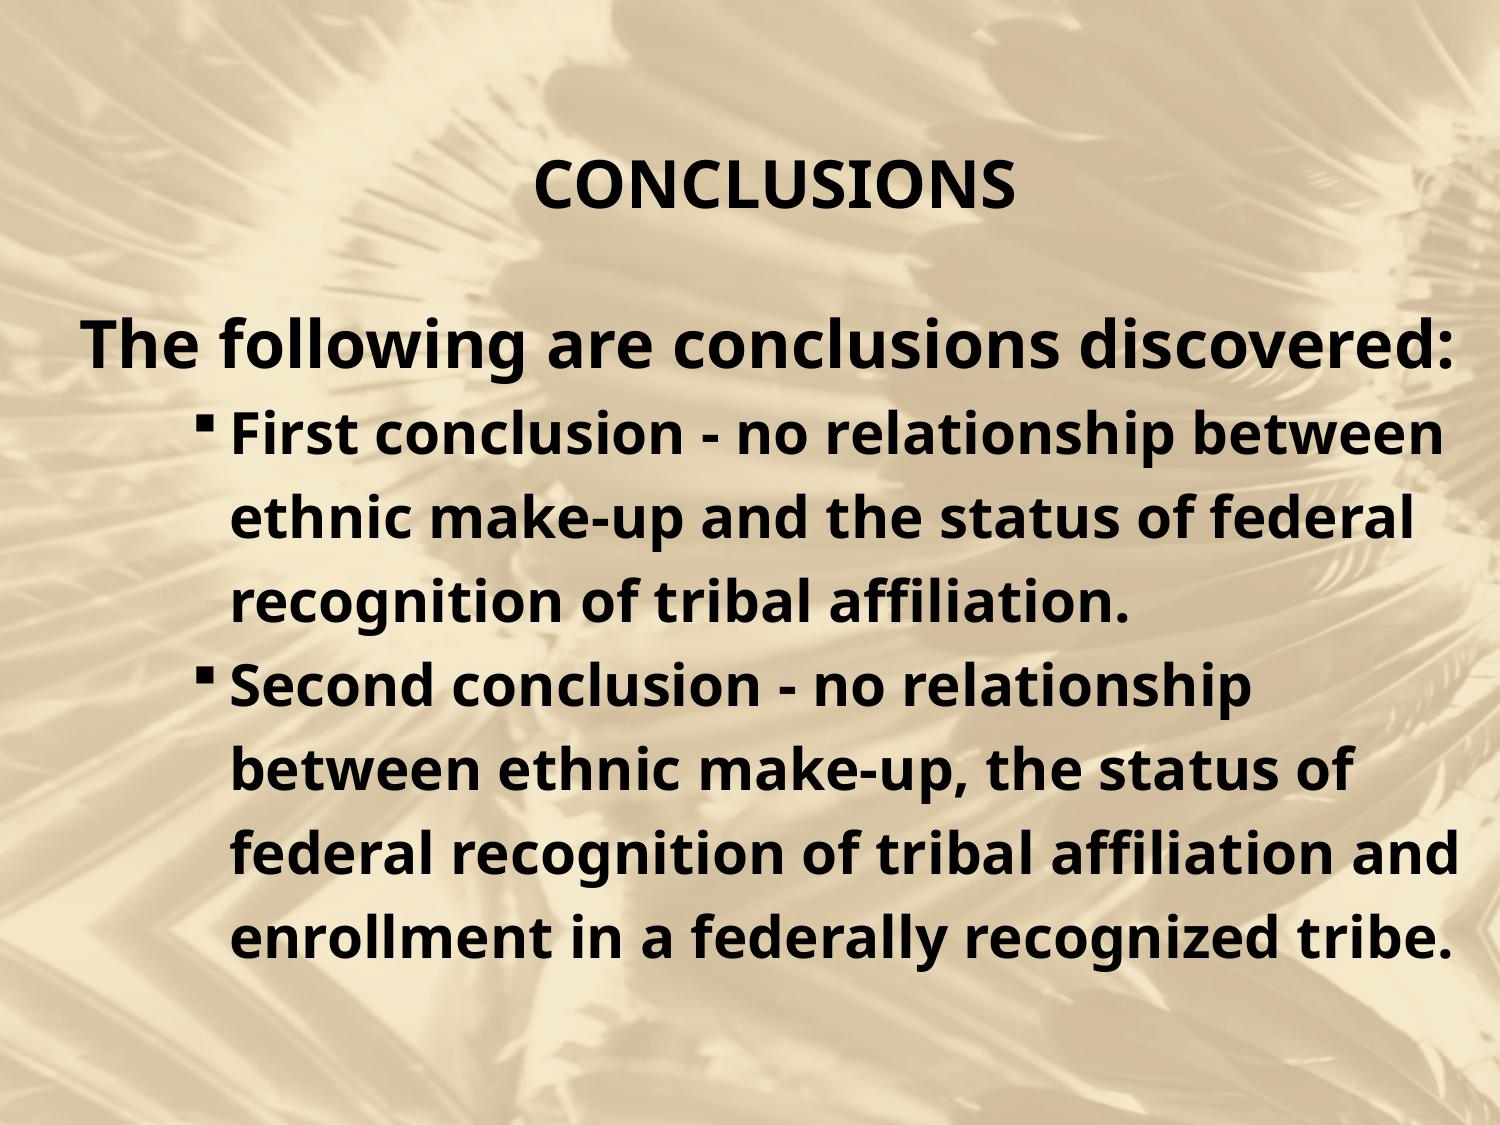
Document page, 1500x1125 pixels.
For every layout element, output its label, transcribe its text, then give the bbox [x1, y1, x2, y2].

list CONCLUSIONS The following are conclusions discovered: First conclusion - no relationship between ethnic make-up and the status of federal recognition of tribal affiliation. Second conclusion - no relationship between ethnic make-up, the status of federal recognition of tribal affiliation and enrollment in a federally recognized tribe. [64, 134, 1486, 991]
picture [0, 0, 1500, 1125]
